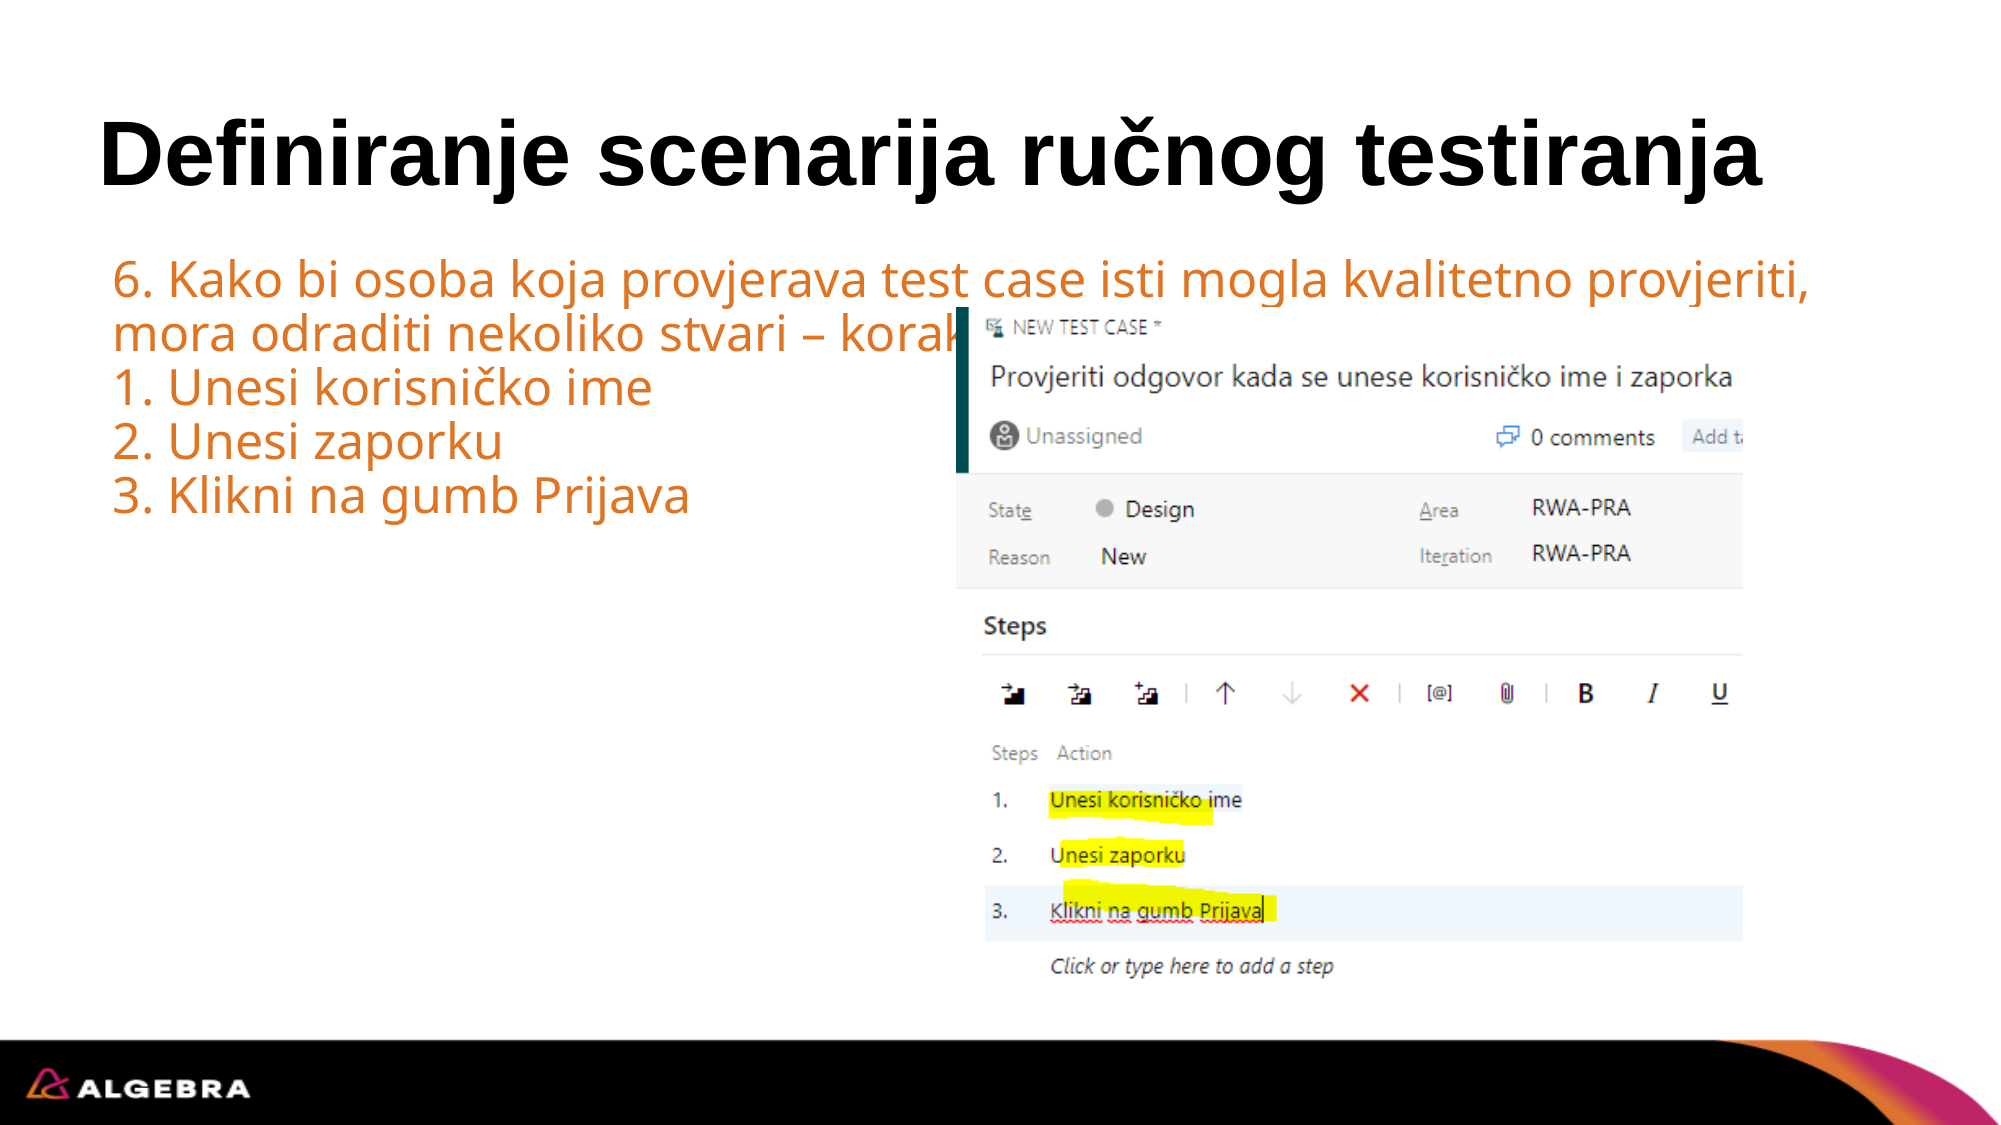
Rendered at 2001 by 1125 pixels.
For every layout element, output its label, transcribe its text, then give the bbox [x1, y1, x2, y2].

title Definiranje scenarija ručnog testiranja [98, 81, 1910, 213]
list 6. Kako bi osoba koja provjerava test case isti mogla kvalitetno provjeriti, mora odraditi nekoliko stvari – koraka: 1. Unesi korisničko ime 2. Unesi zaporku 3. Klikni na gumb Prijava [98, 246, 1908, 991]
picture [0, 0, 2001, 1125]
